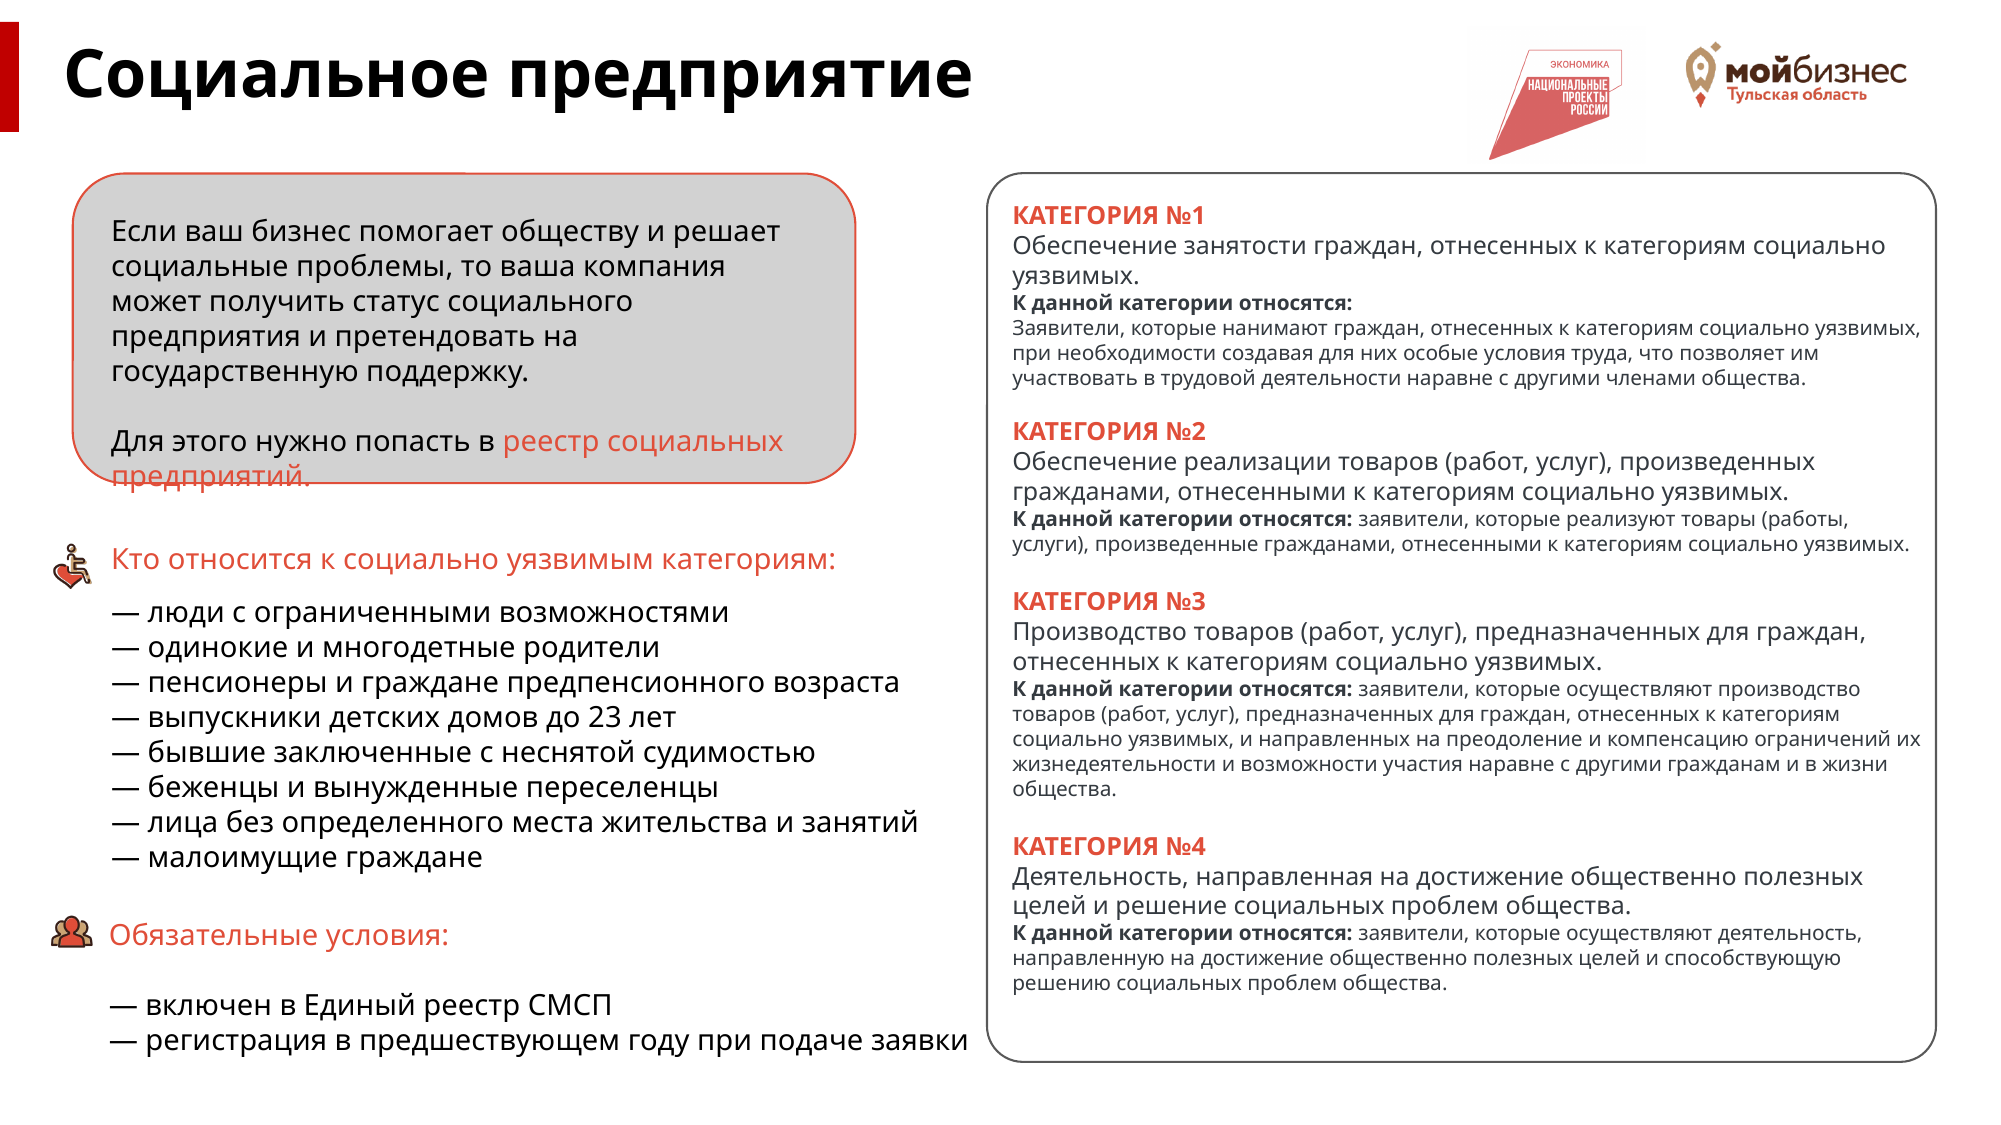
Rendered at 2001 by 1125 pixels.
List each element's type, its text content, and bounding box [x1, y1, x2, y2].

picture [48, 542, 96, 590]
text_box КАТЕГОРИЯ №1 Обеспечение занятости граждан, отнесенных к категориям социально уязвимых. К данной категории относятся: Заявители, которые нанимают граждан, отнесенных к категориям социально уязвимых, при необходимости создавая для них особые условия труда, что позволяет им участвовать в трудовой деятельности наравне с другими членами общества. КАТЕГОРИЯ №2 Обеспечение реализации товаров (работ, услуг), произведенных гражданами, отнесенными к категориям социально уязвимых. К данной категории относятся: заявители, которые реализуют товары (работы, услуги), произведенные гражданами, отнесенными к категориям социально уязвимых. КАТЕГОРИЯ №3 Производство товаров (работ, услуг), предназначенных для граждан, отнесенных к категориям социально уязвимых. К данной категории относятся: заявители, которые осуществляют производство товаров (работ, услуг), предназначенных для граждан, отнесенных к категориям социально уязвимых, и направленных на преодоление и компенсацию ограничений их жизнедеятельности и возможности участия наравне с другими гражданам и в жизни общества. КАТЕГОРИЯ №4 Деятельность, направленная на достижение общественно полезных целей и решение социальных проблем общества. К данной категории относятся: заявители, которые осуществляют деятельность, направленную на достижение общественно полезных целей и способствующую решению социальных проблем общества. [997, 192, 1936, 1003]
text_box [0, 21, 20, 133]
picture [1467, 26, 1646, 164]
text_box Кто относится к социально уязвимым категориям: — люди с ограниченными возможностями — одинокие и многодетные родители — пенсионеры и граждане предпенсионного возраста — выпускники детских домов до 23 лет — бывшие заключенные с неснятой судимостью — беженцы и вынужденные переселенцы — лица без определенного места жительства и занятий — малоимущие граждане [96, 548, 955, 881]
text_box [71, 172, 857, 484]
text_box [1193, 200, 1938, 1063]
picture [48, 909, 96, 957]
text_box Если ваш бизнес помогает обществу и решает социальные проблемы, то ваша компания может получить статус социального предприятия и претендовать на государственную поддержку. Для этого нужно попасть в реестр социальных предприятий. [96, 204, 814, 500]
text_box Обязательные условия: — включен в Единый реестр СМСП — регистрация в предшествующем году при подаче заявки [93, 909, 1193, 1083]
text_box Социальное предприятие [48, 32, 1536, 183]
picture [1675, 28, 1922, 116]
text_box [985, 172, 1933, 909]
